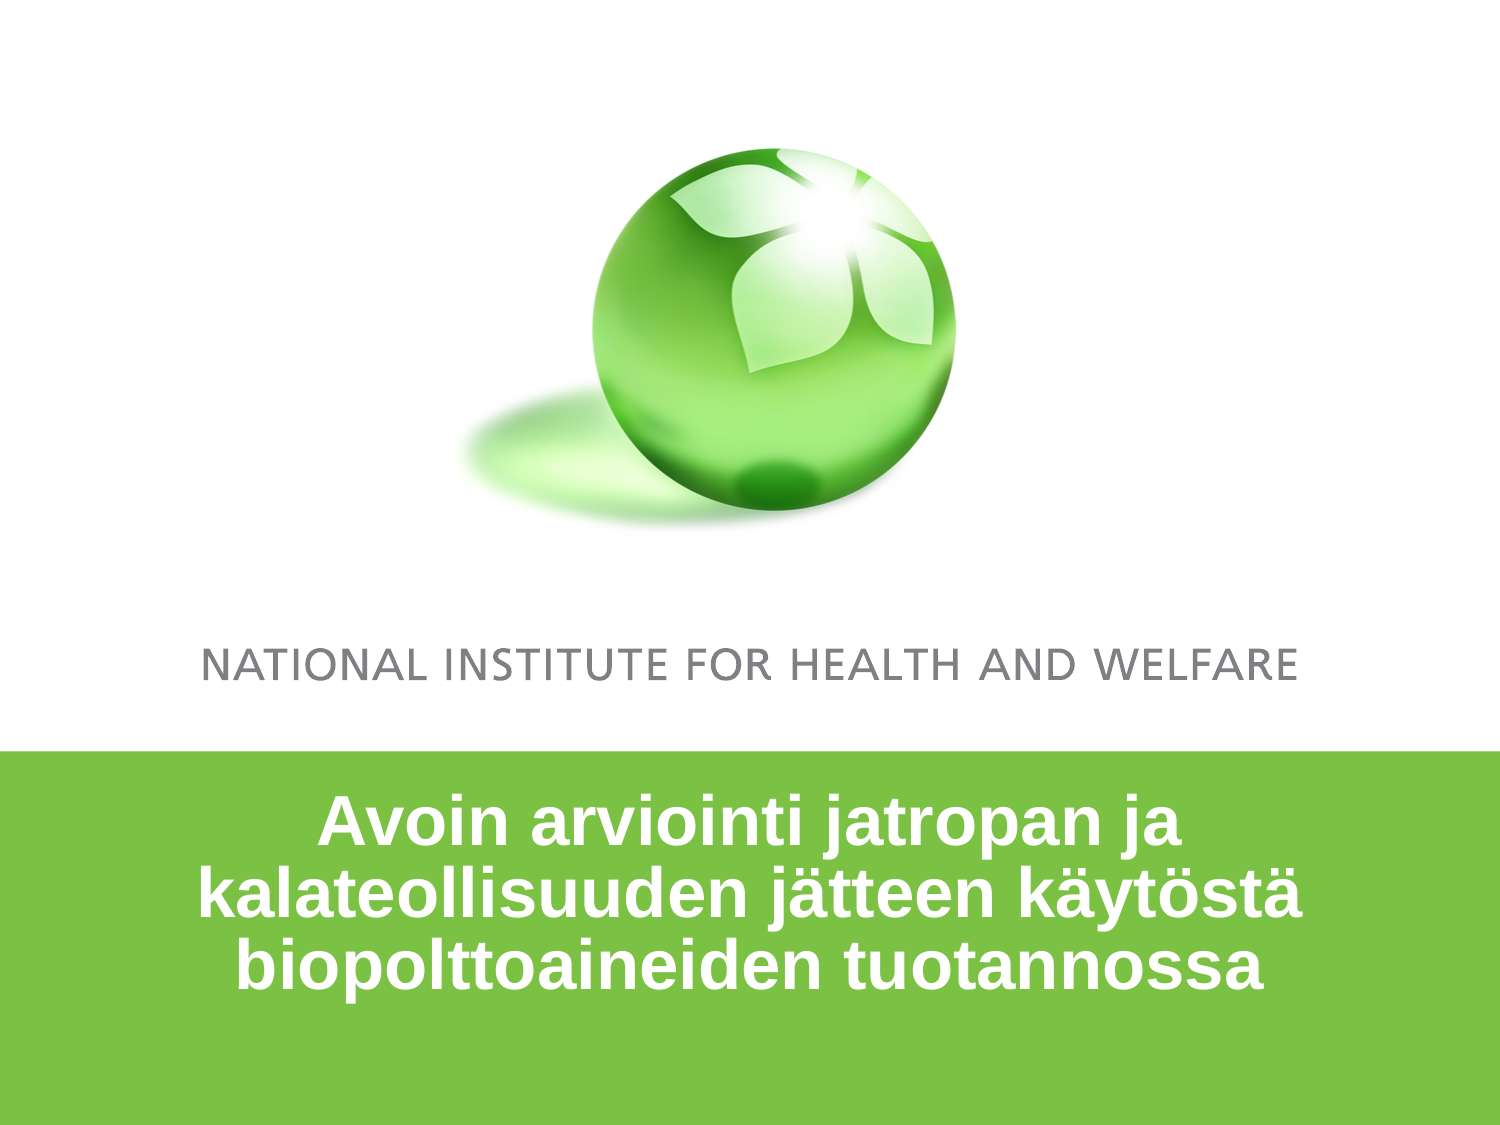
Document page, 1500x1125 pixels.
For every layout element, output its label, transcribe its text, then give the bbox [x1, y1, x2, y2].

picture [415, 93, 1018, 577]
title Avoin arviointi jatropan ja kalateollisuuden jätteen käytöstä biopolttoaineiden tuotannossa [76, 774, 1424, 1012]
